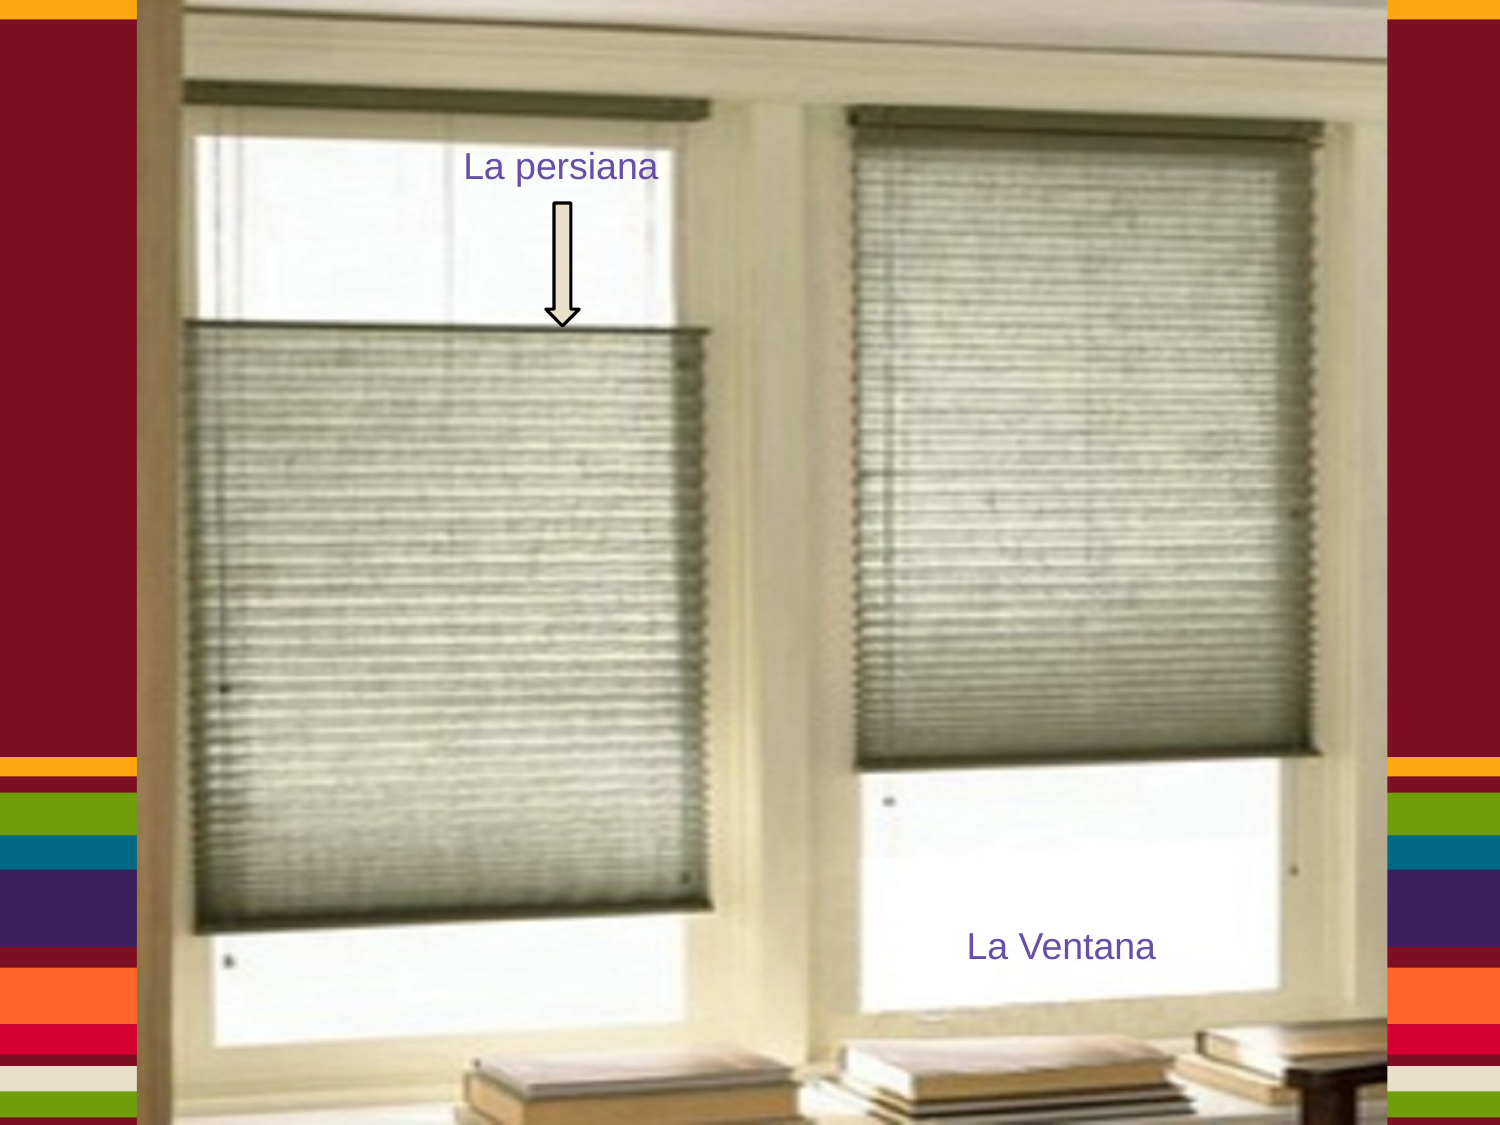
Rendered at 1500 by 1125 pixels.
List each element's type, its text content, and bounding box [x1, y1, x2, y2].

text_box La persiana [448, 126, 677, 203]
text_box [545, 202, 580, 326]
text_box La Ventana [951, 907, 1235, 984]
text_box [136, 0, 1388, 1125]
